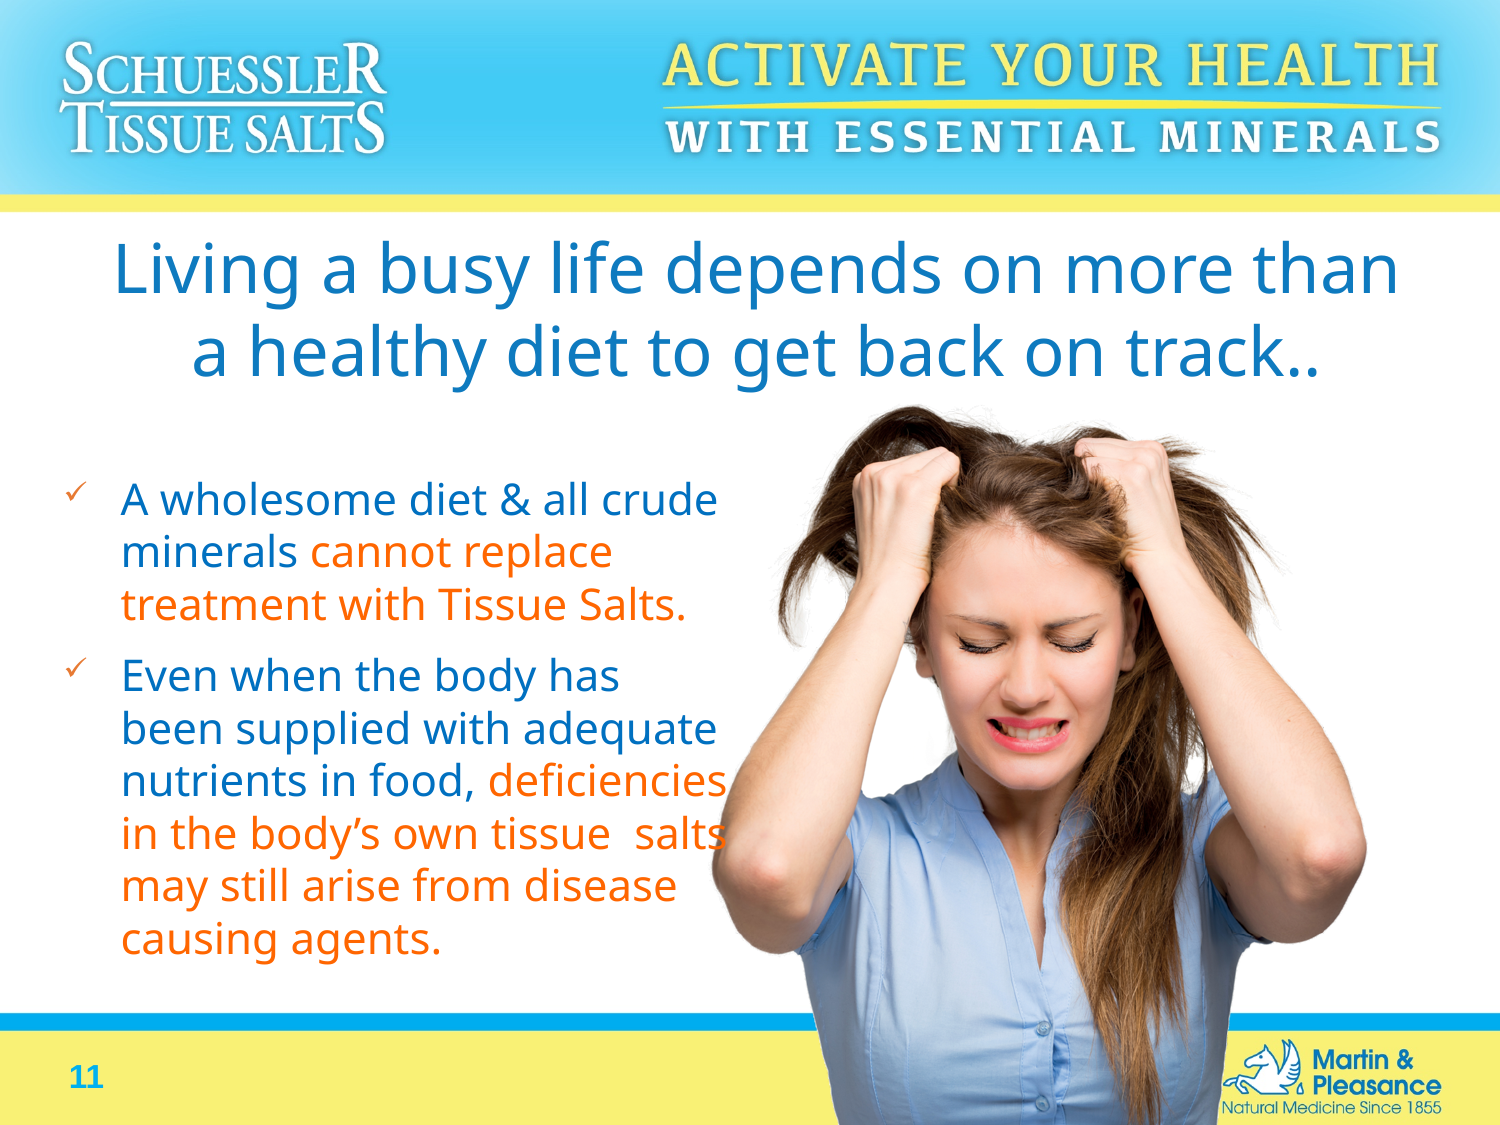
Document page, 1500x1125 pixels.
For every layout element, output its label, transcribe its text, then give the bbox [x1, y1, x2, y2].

slide_number 11 [33, 1047, 113, 1104]
list A wholesome diet & all crude minerals cannot replace treatment with Tissue Salts. Even when the body has been supplied with adequate nutrients in food, deficiencies in the body’s own tissue salts may still arise from disease causing agents. [55, 463, 648, 1012]
picture [0, 0, 1500, 1125]
title Living a busy life depends on more than a healthy diet to get back on track.. [81, 212, 1433, 481]
